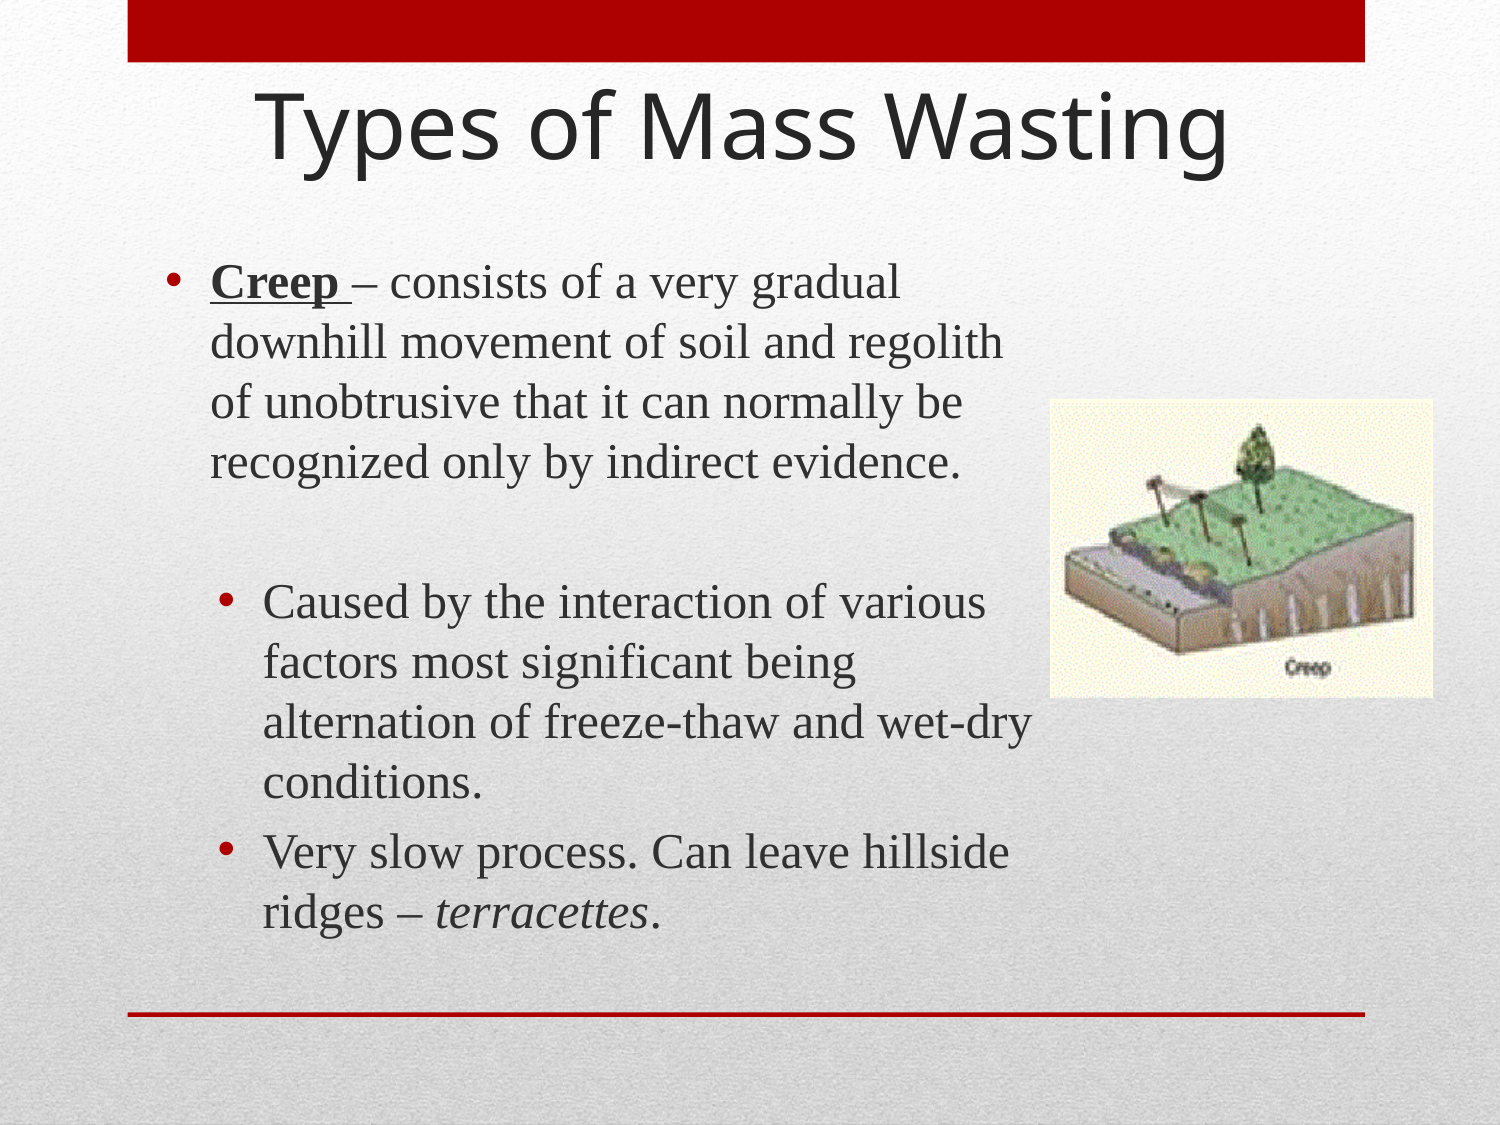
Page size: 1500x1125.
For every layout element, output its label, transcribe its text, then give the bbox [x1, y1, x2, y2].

picture [1049, 399, 1434, 699]
list Creep – consists of a very gradual downhill movement of soil and regolith of unobtrusive that it can normally be recognized only by indirect evidence. Caused by the interaction of various factors most significant being alternation of freeze-thaw and wet-dry conditions. Very slow process. Can leave hillside ridges – terracettes. [150, 212, 1050, 975]
title Types of Mass Wasting [174, 0, 1313, 186]
